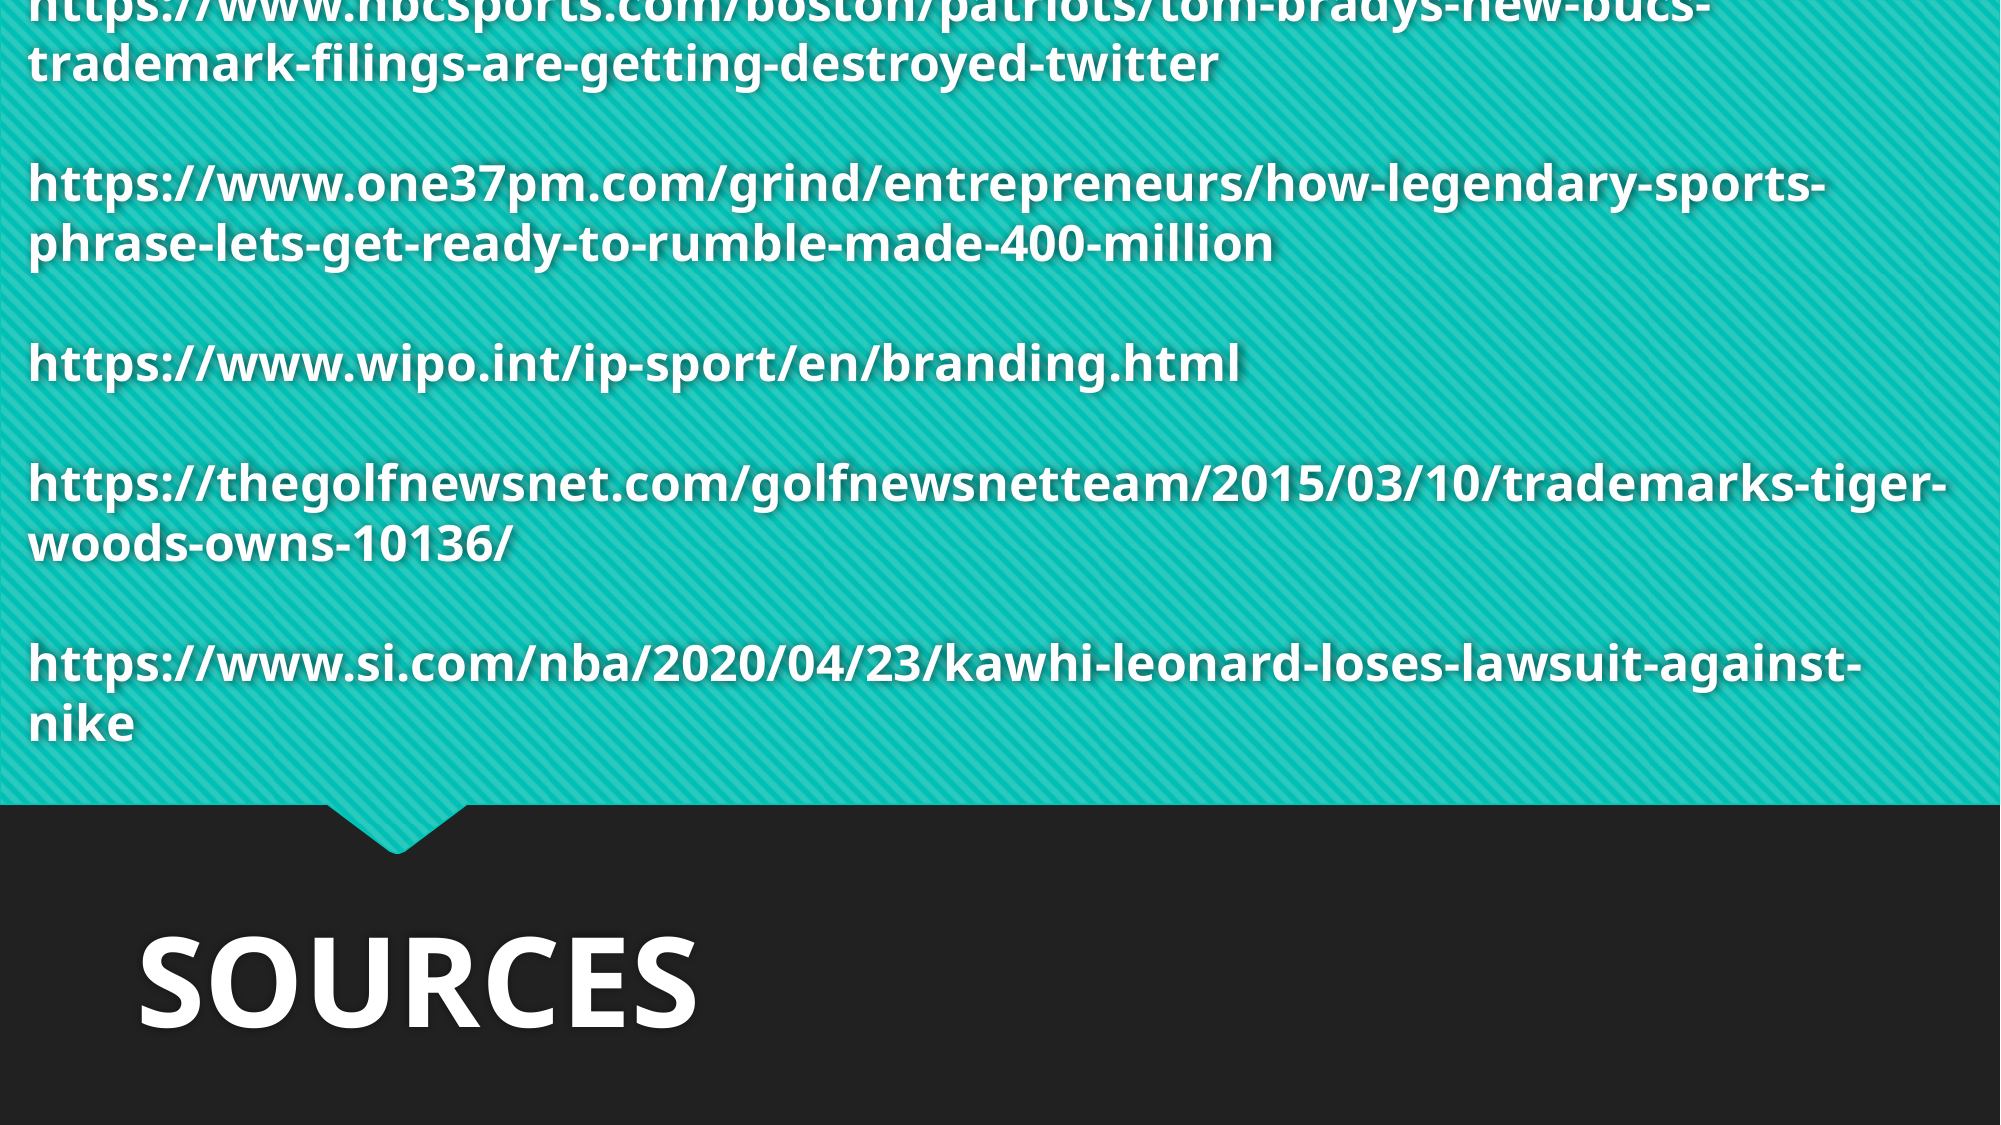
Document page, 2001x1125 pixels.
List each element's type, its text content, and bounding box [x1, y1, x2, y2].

subtitle SOURCES [121, 895, 1856, 1064]
title https://www.nbcsports.com/boston/patriots/tom-bradys-new-bucs-trademark-filings-are-getting-destroyed-twitter https://www.one37pm.com/grind/entrepreneurs/how-legendary-sports-phrase-lets-get-ready-to-rumble-made-400-million https://www.wipo.int/ip-sport/en/branding.html https://thegolfnewsnet.com/golfnewsnetteam/2015/03/10/trademarks-tiger-woods-owns-10136/ https://www.si.com/nba/2020/04/23/kawhi-leonard-loses-lawsuit-against-nike [12, 129, 1964, 820]
